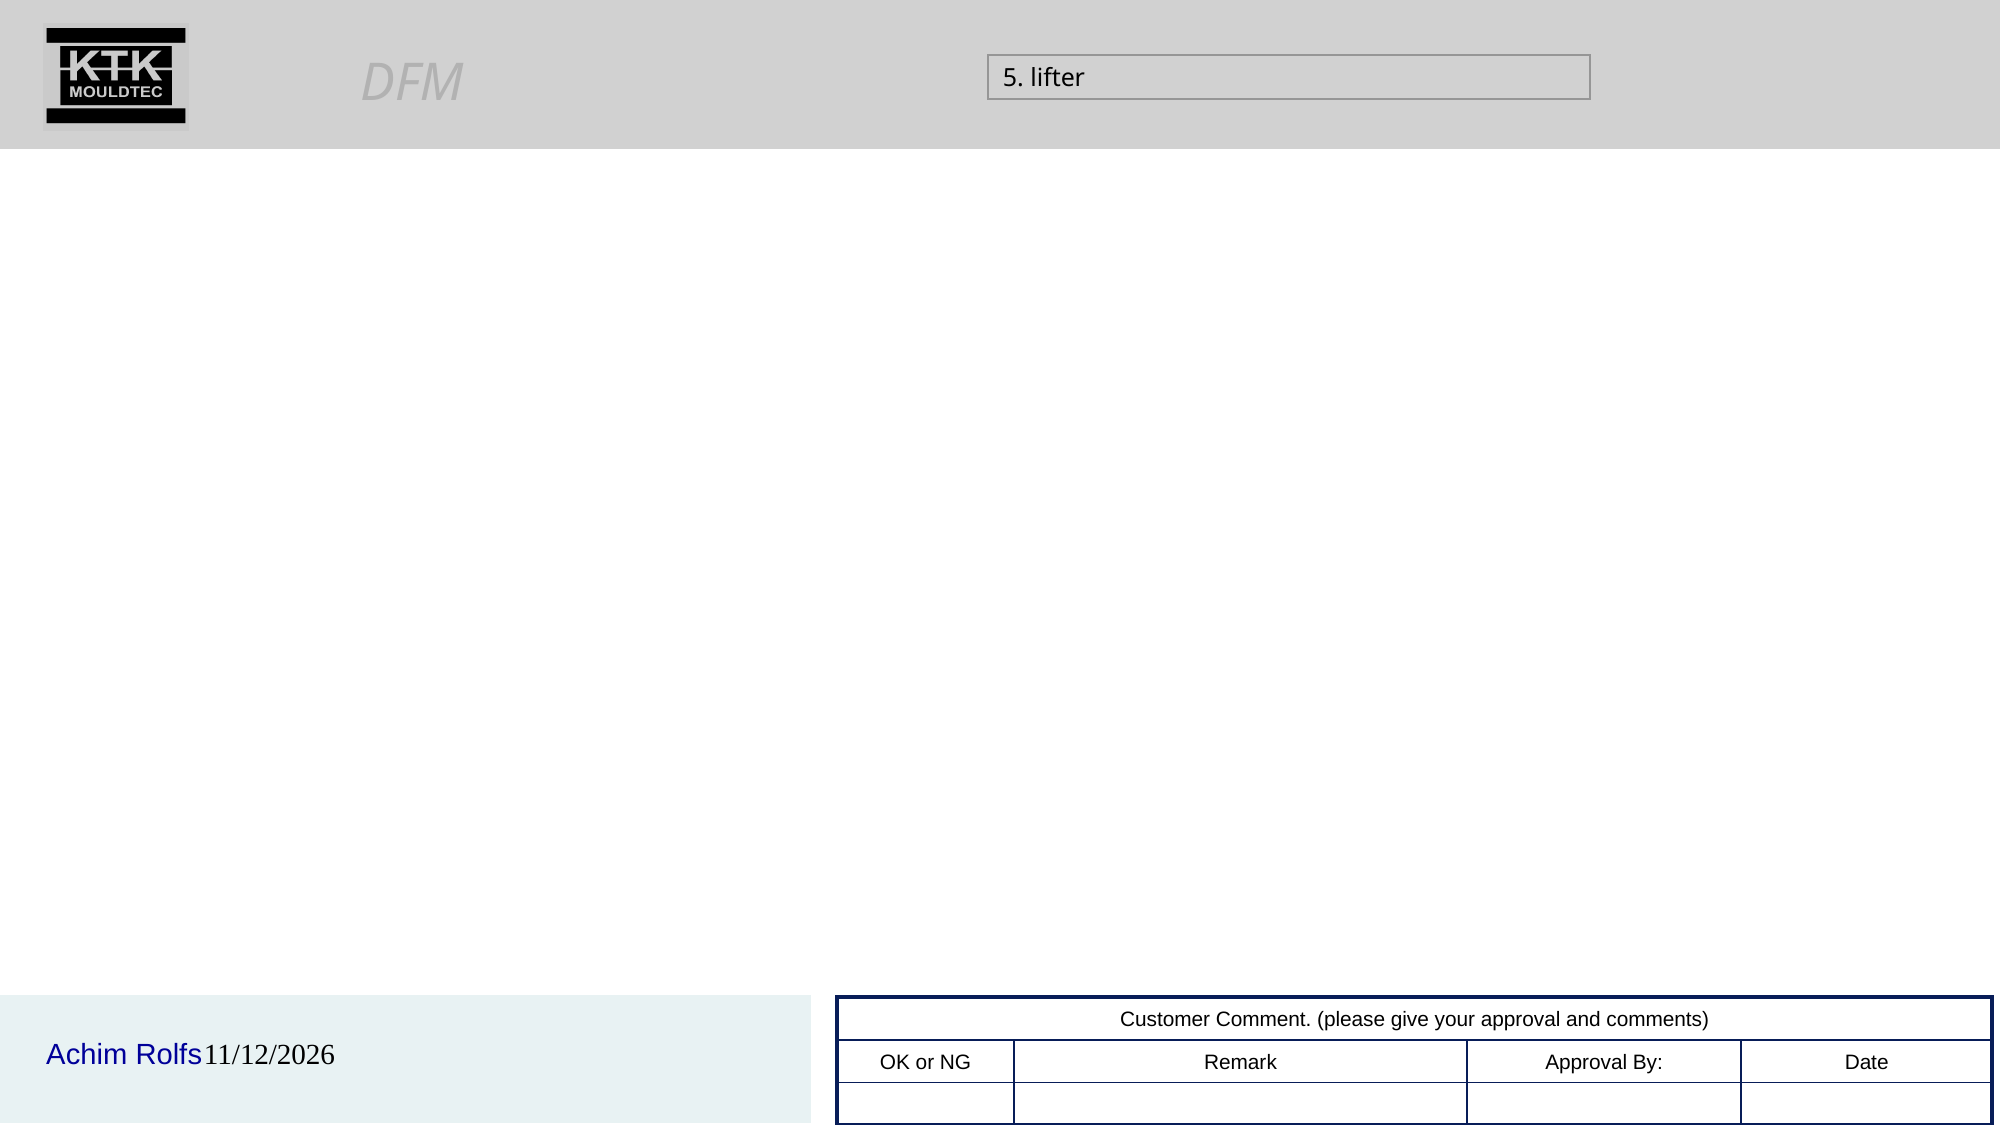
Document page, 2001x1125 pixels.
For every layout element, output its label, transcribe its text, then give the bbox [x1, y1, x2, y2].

text_box 5. lifter [988, 54, 1591, 100]
slide_number [188, 1027, 433, 1106]
